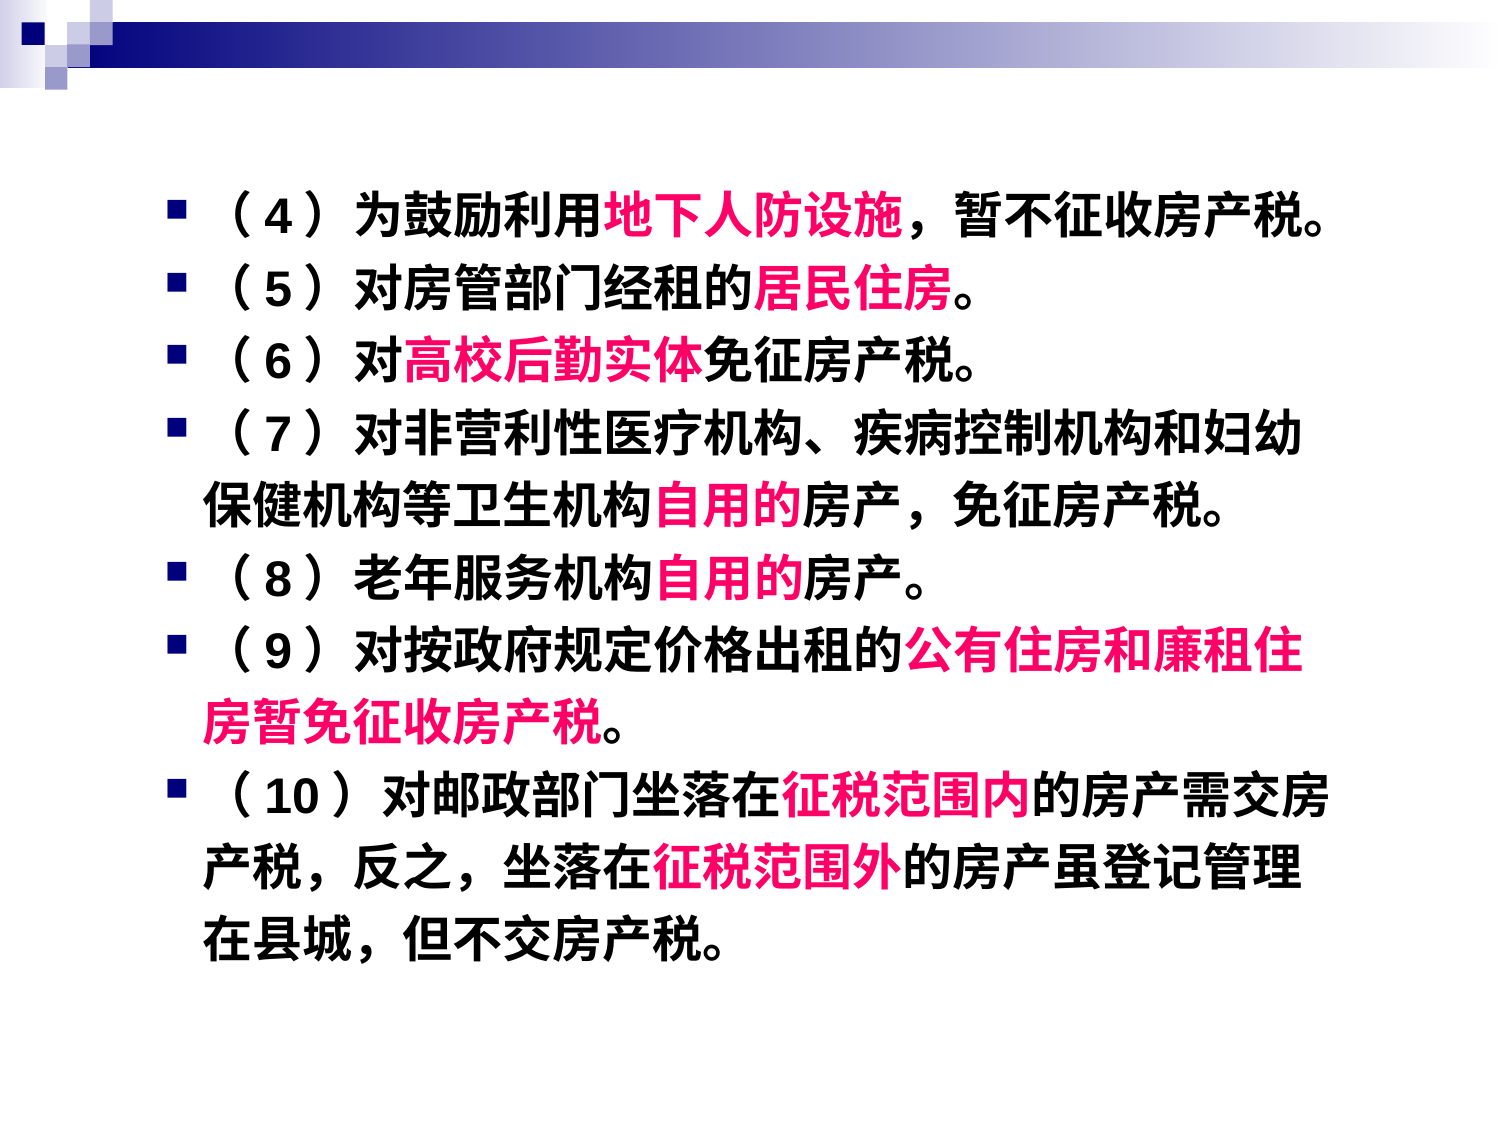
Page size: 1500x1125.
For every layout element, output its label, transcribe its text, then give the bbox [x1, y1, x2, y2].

list （4）为鼓励利用地下人防设施，暂不征收房产税。 （5）对房管部门经租的居民住房。 （6）对高校后勤实体免征房产税。 （7）对非营利性医疗机构、疾病控制机构和妇幼保健机构等卫生机构自用的房产，免征房产税。 （8）老年服务机构自用的房产。 （9）对按政府规定价格出租的公有住房和廉租住房暂免征收房产税。 （10）对邮政部门坐落在征税范围内的房产需交房产税，反之，坐落在征税范围外的房产虽登记管理在县城，但不交房产税。 [0, 164, 1367, 961]
